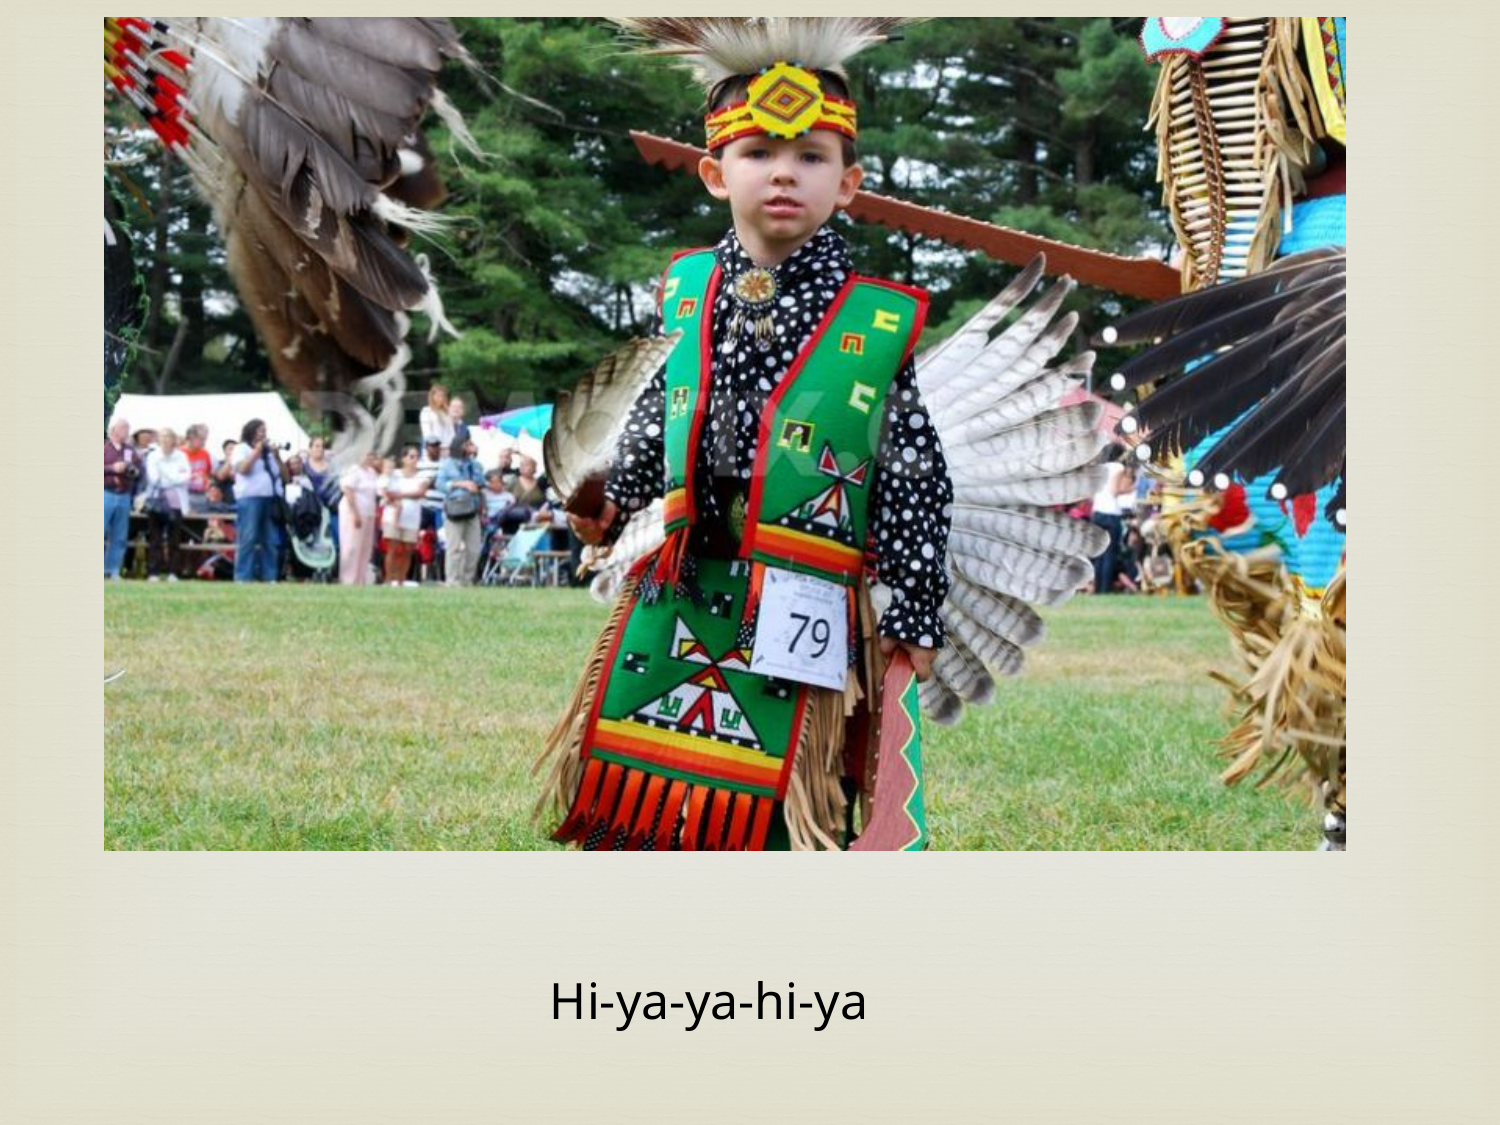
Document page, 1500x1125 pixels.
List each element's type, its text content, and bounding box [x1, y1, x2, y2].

text_box Hi-ya-ya-hi-ya [180, 962, 1238, 1038]
picture [104, 17, 1346, 851]
